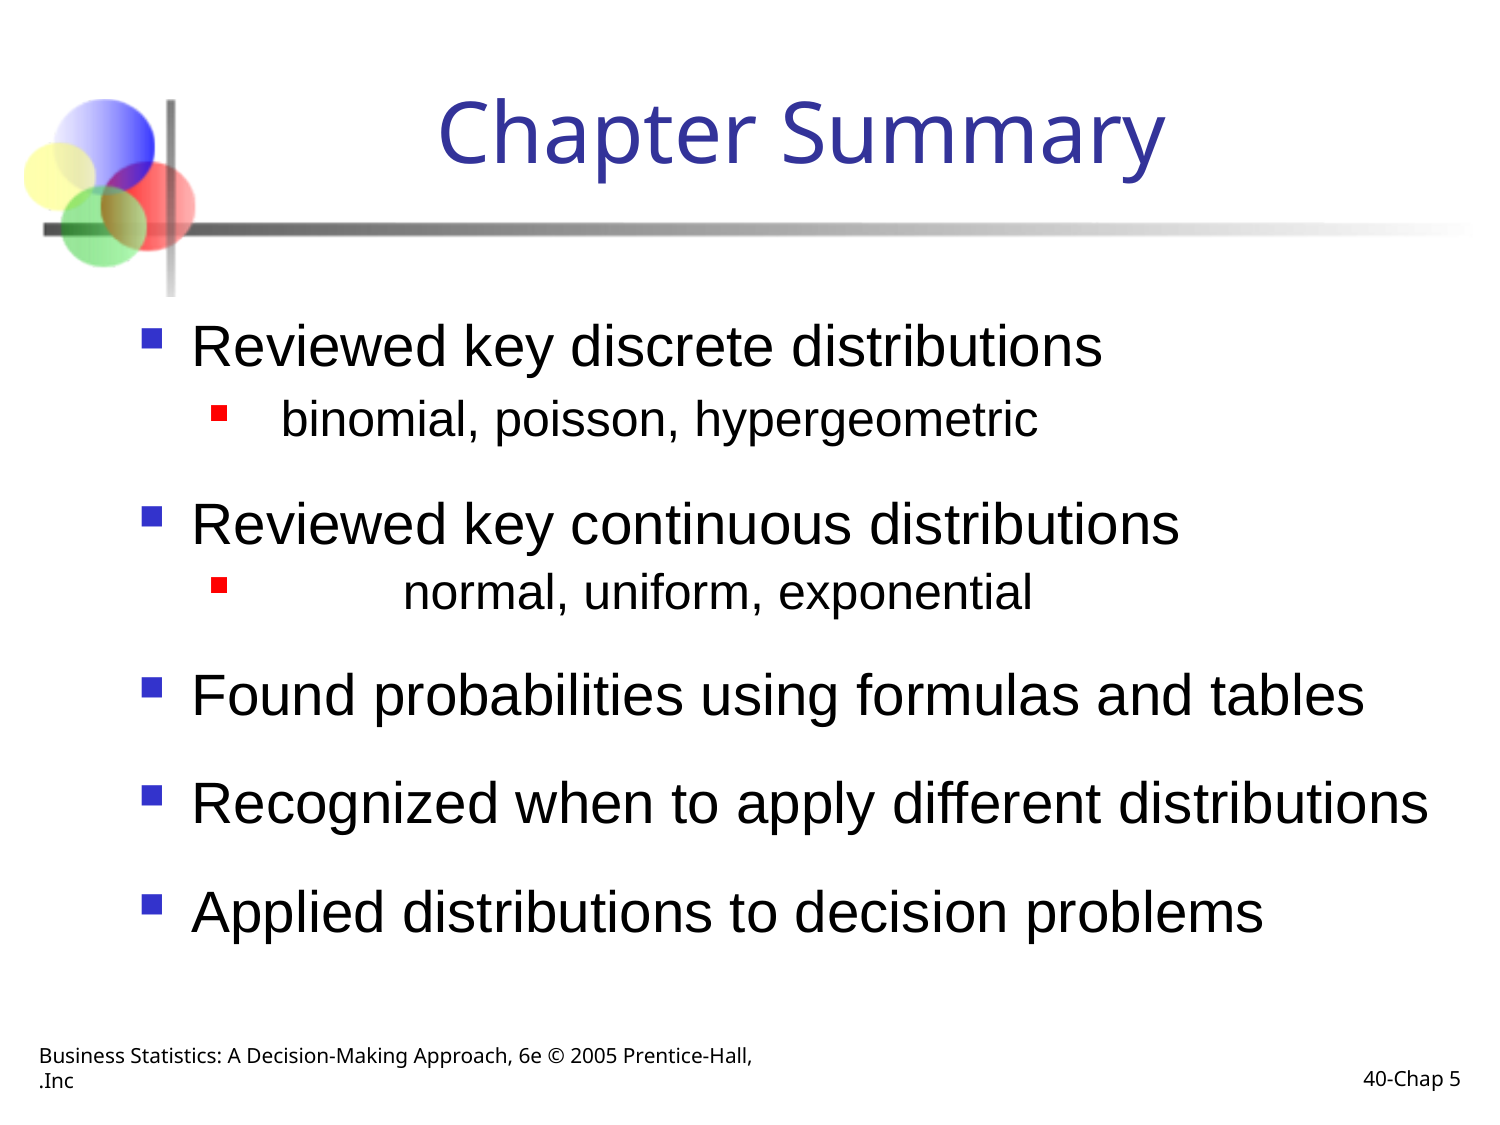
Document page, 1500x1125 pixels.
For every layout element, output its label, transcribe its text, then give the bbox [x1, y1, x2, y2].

list Reviewed key discrete distributions binomial, poisson, hypergeometric Reviewed key continuous distributions normal, uniform, exponential Found probabilities using formulas and tables Recognized when to apply different distributions Applied distributions to decision problems [125, 287, 1463, 1031]
slide_number Chap 5-40 [1162, 1050, 1475, 1101]
title Chapter Summary [162, 62, 1441, 188]
footer Business Statistics: A Decision-Making Approach, 6e © 2005 Prentice-Hall, Inc. [24, 1050, 788, 1100]
picture [24, 99, 1475, 297]
